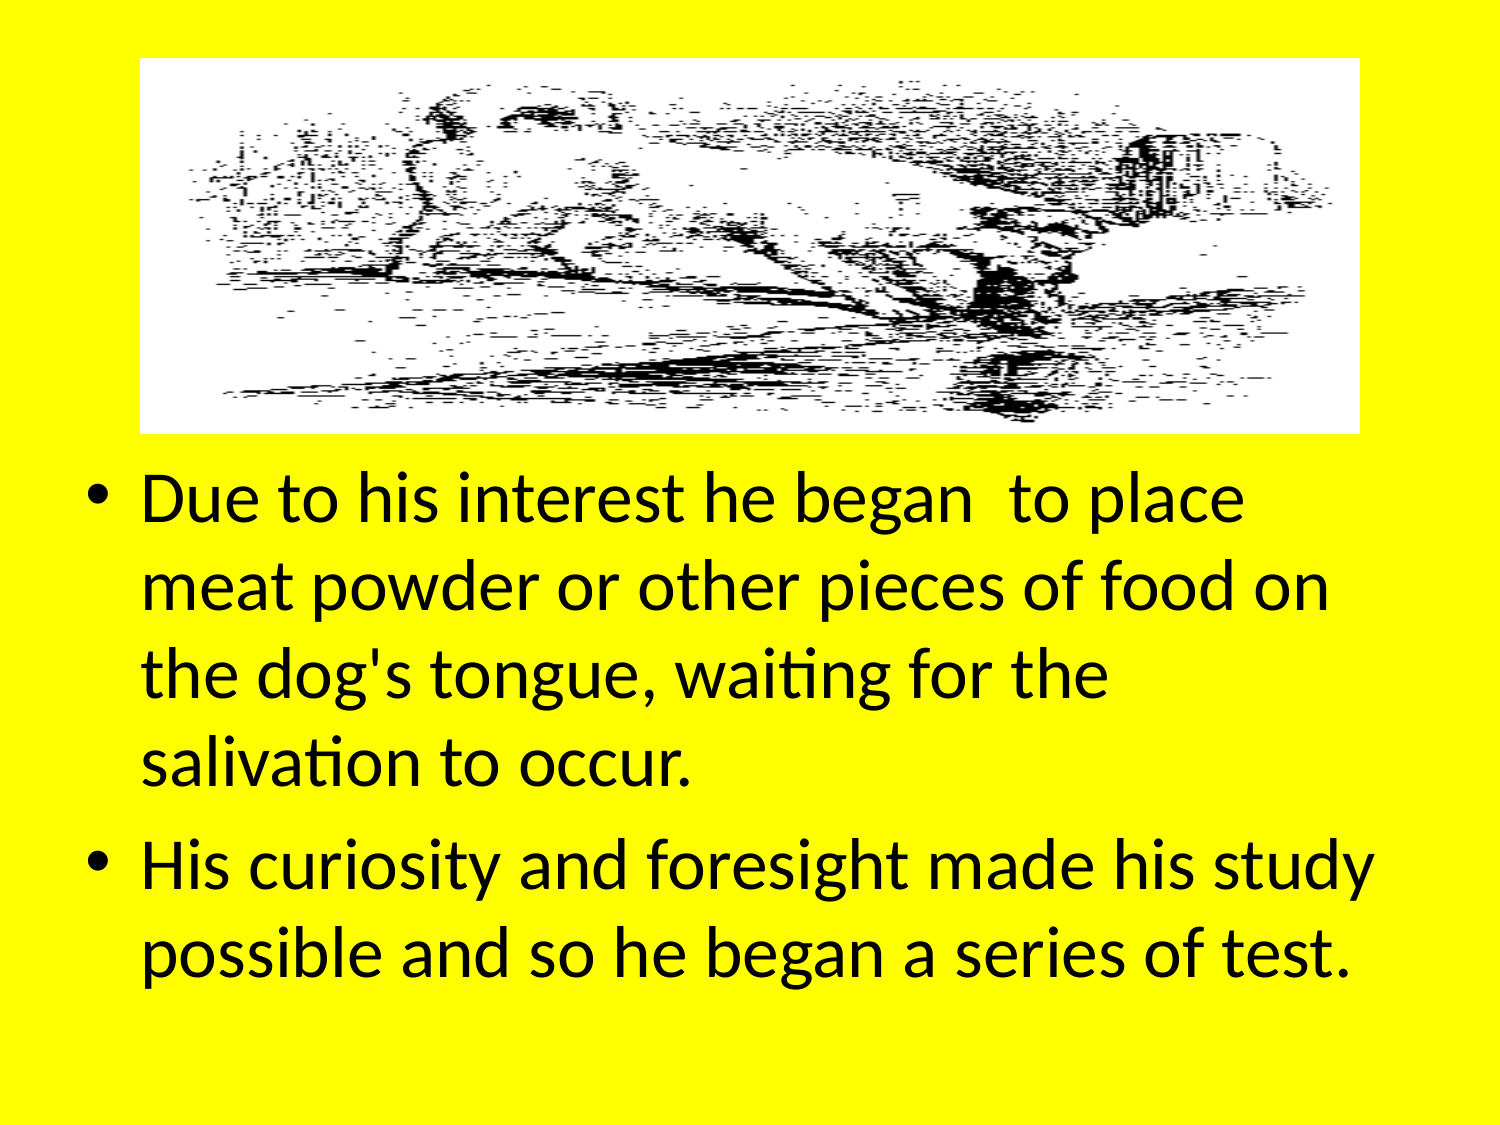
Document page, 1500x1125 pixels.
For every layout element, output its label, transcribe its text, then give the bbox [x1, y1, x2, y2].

list Due to his interest he began to place meat powder or other pieces of food on the dog's tongue, waiting for the salivation to occur. His curiosity and foresight made his study possible and so he began a series of test. [70, 441, 1421, 1079]
picture [140, 58, 1360, 434]
